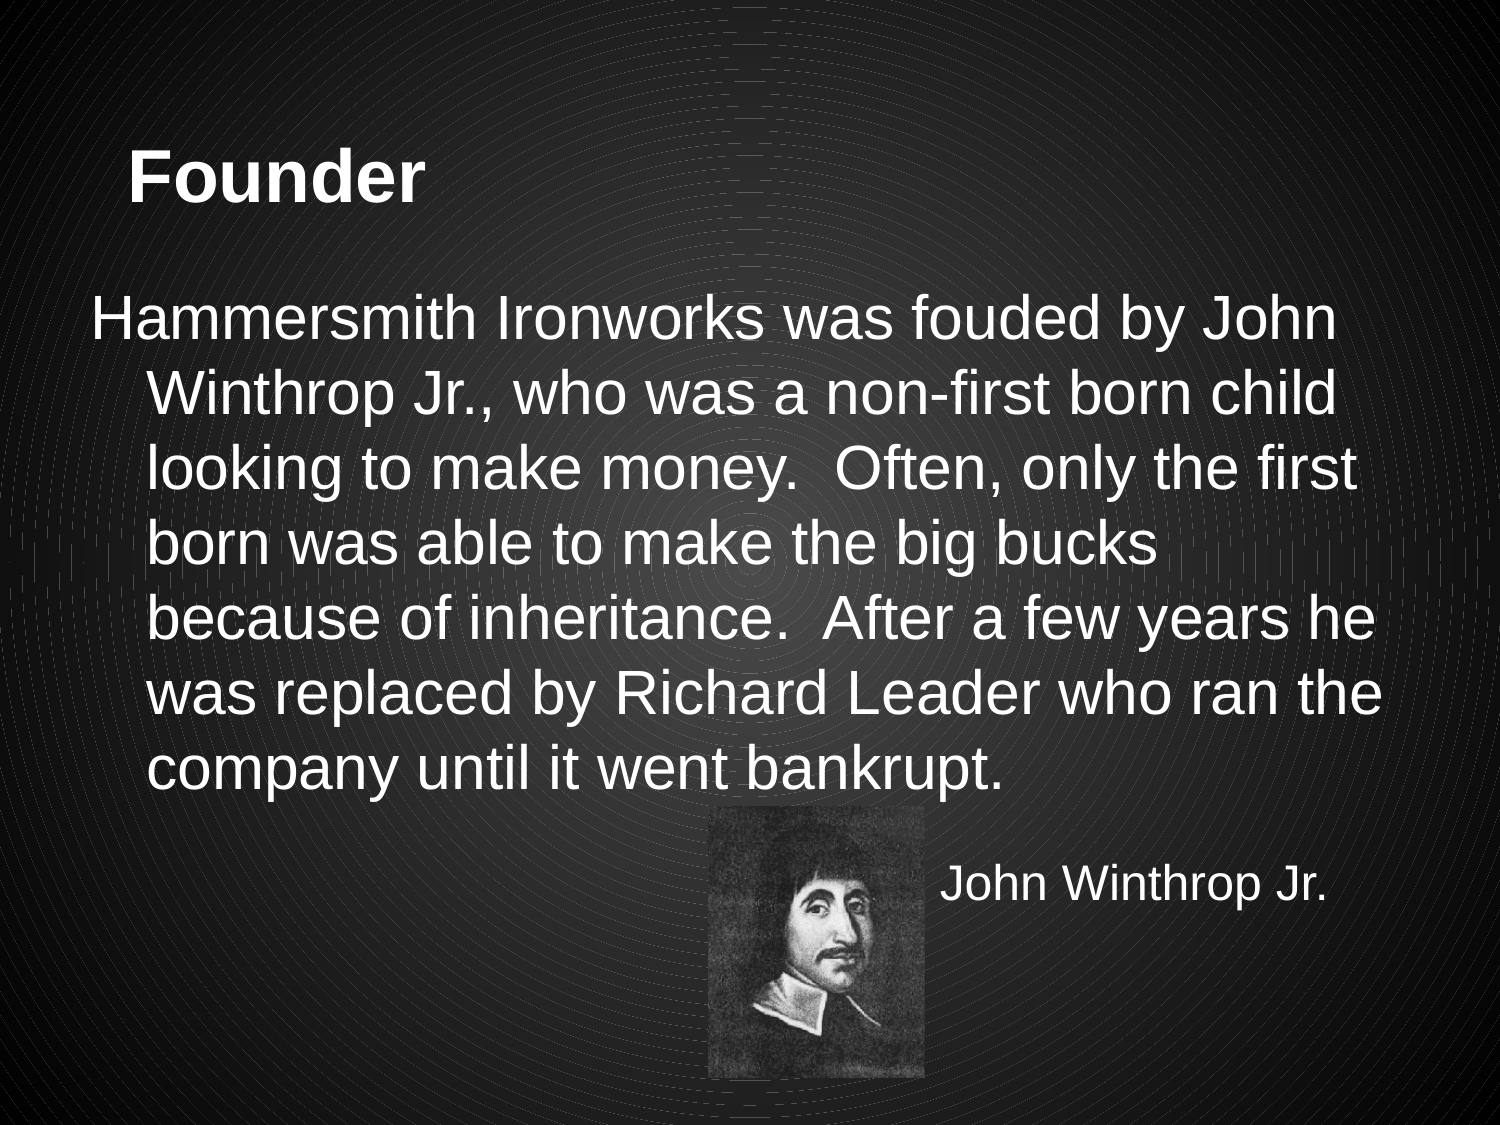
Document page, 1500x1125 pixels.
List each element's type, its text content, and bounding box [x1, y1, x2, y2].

text_box [708, 806, 925, 1078]
list Hammersmith Ironworks was fouded by John Winthrop Jr., who was a non-first born child looking to make money. Often, only the first born was able to make the big bucks because of inheritance. After a few years he was replaced by Richard Leader who ran the company until it went bankrupt. [75, 262, 1425, 1078]
text_box John Winthrop Jr. [924, 835, 1377, 964]
title Founder [75, 45, 1425, 233]
